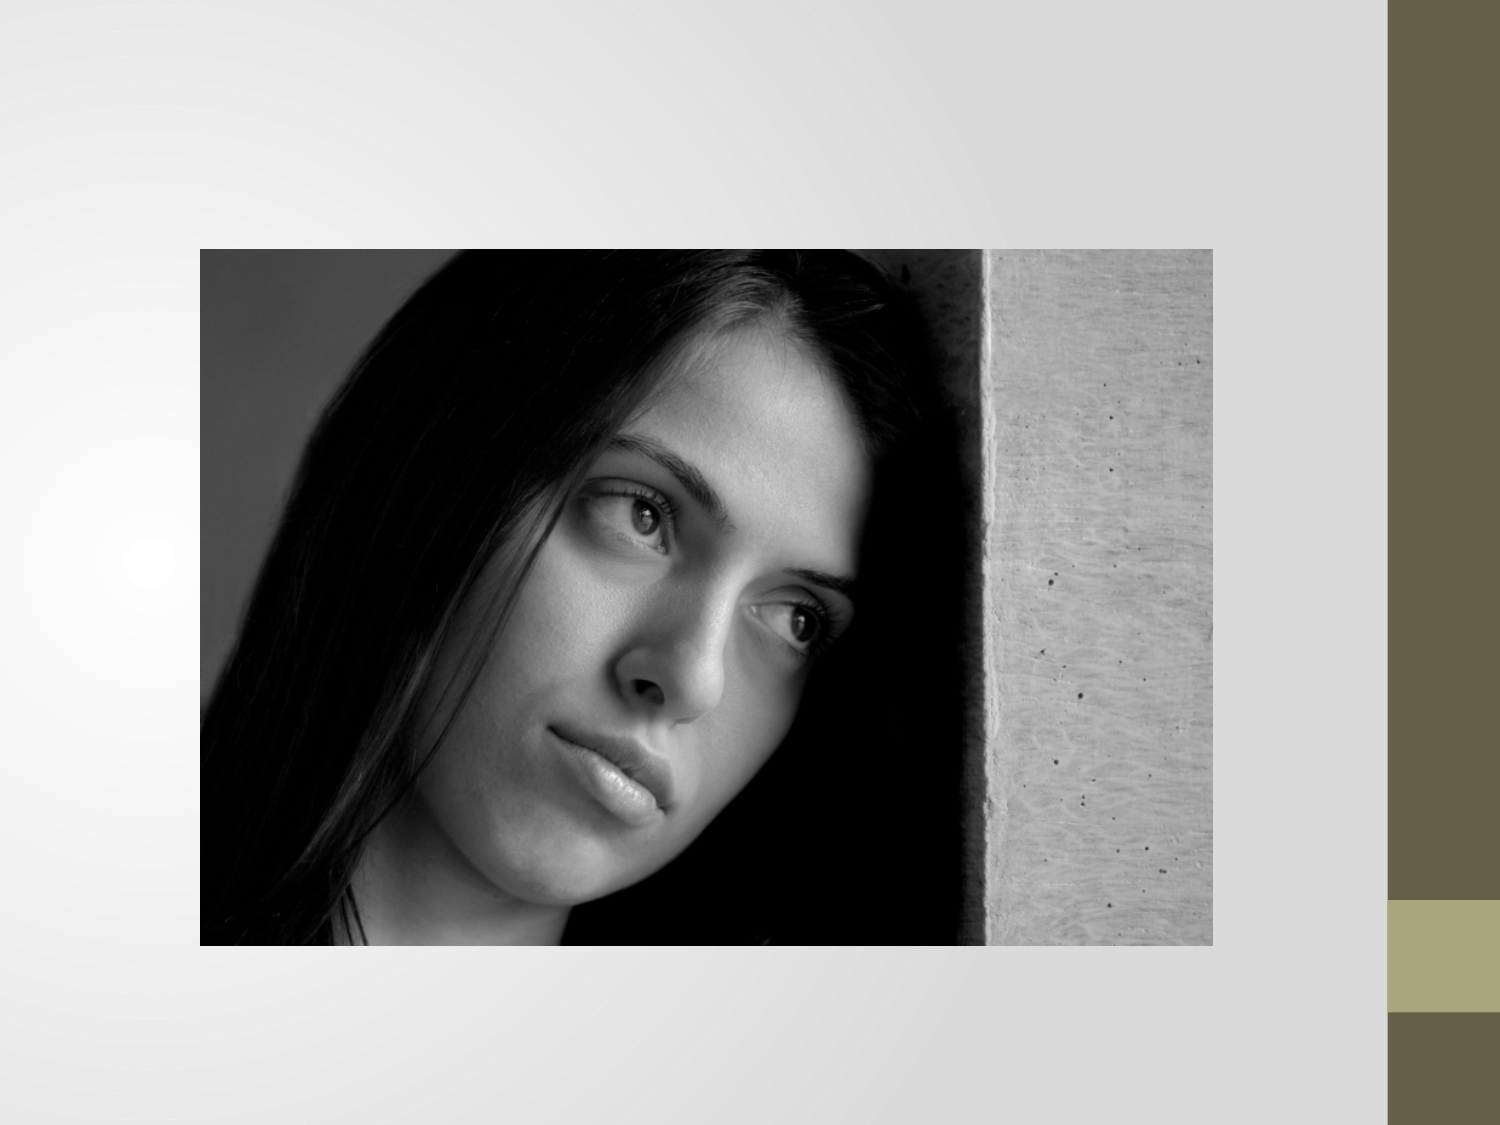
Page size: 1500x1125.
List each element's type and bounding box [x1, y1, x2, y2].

picture [199, 249, 1213, 946]
